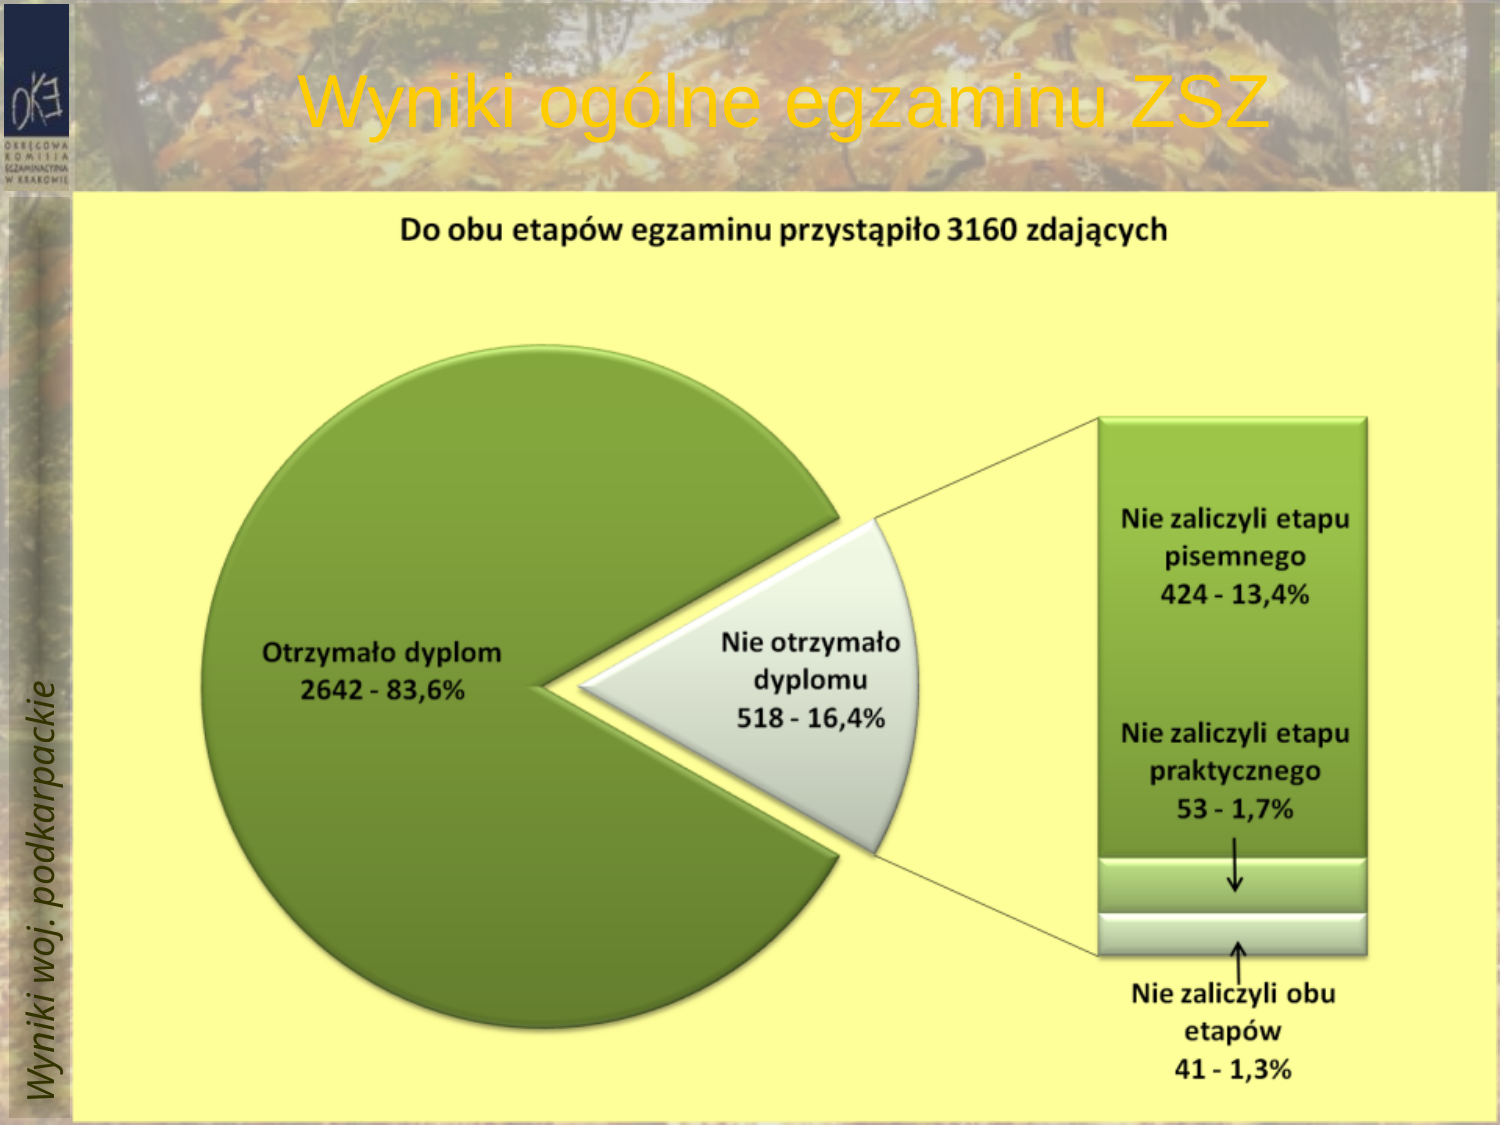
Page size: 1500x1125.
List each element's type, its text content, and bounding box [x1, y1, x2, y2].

title Wyniki ogólne egzaminu ZSZ [74, 3, 1495, 191]
text_box Wyniki woj. podkarpackie [9, 197, 68, 1118]
picture [72, 191, 1499, 1123]
